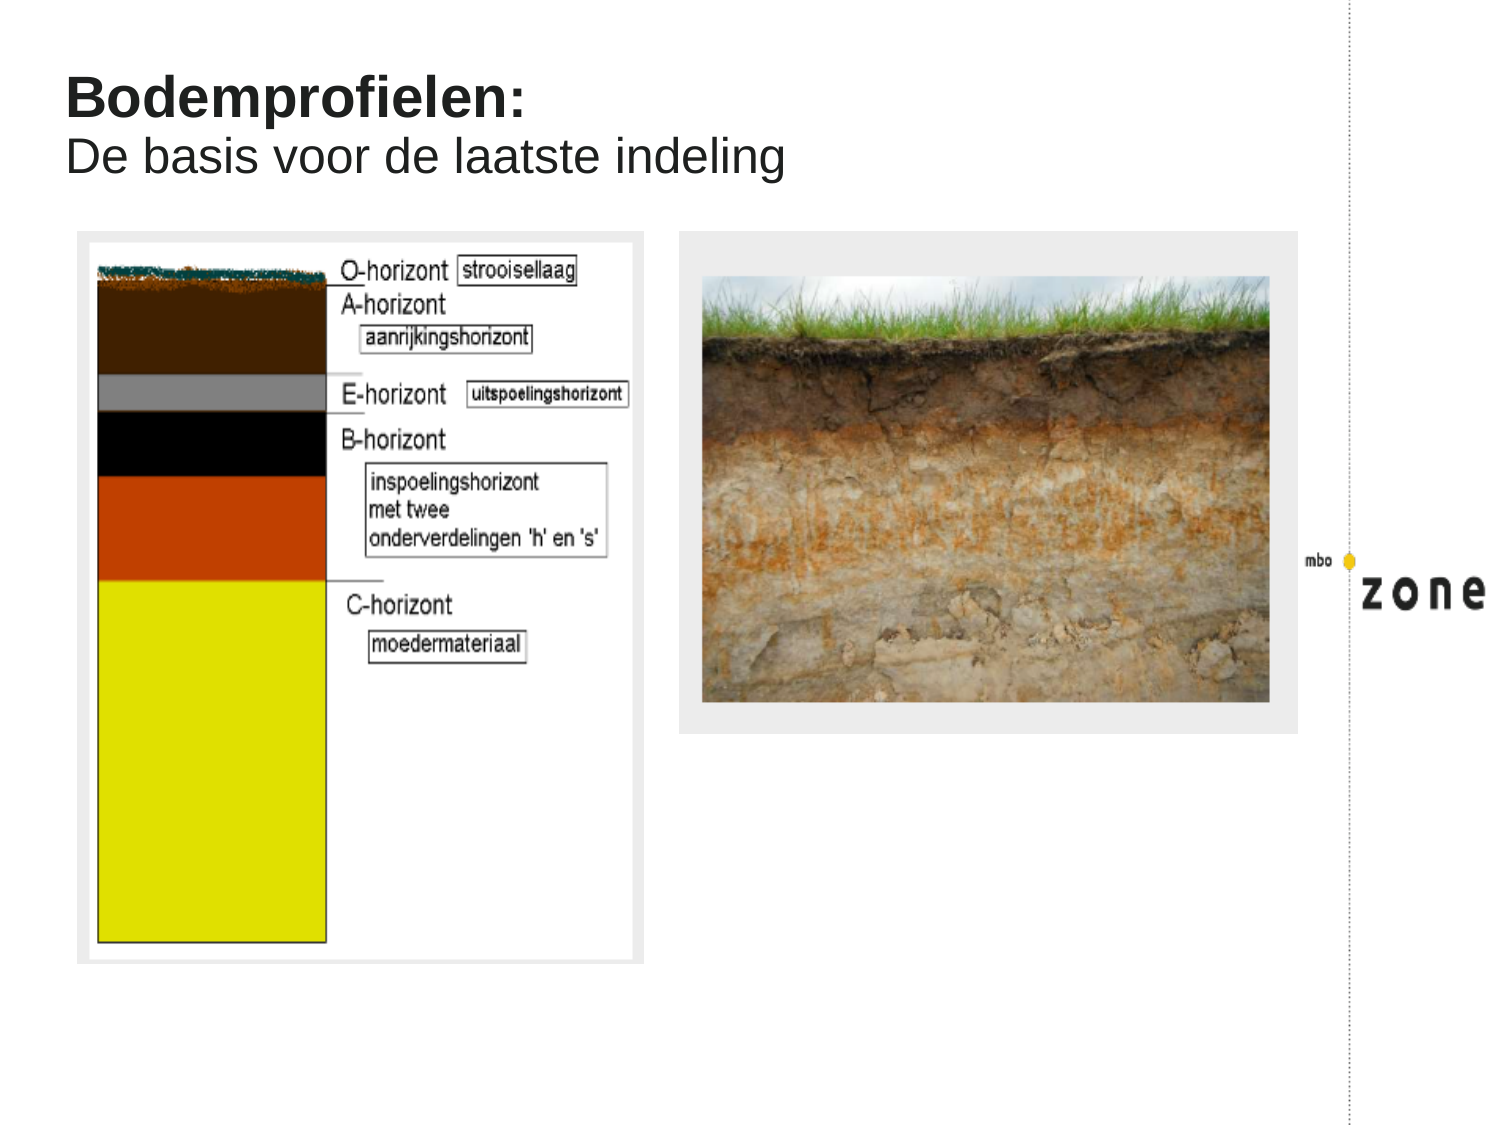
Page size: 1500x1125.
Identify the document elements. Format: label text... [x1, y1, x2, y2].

picture [77, 231, 644, 965]
title Bodemprofielen: De basis voor de laatste indeling [64, 42, 1365, 185]
picture [679, 0, 1500, 1125]
